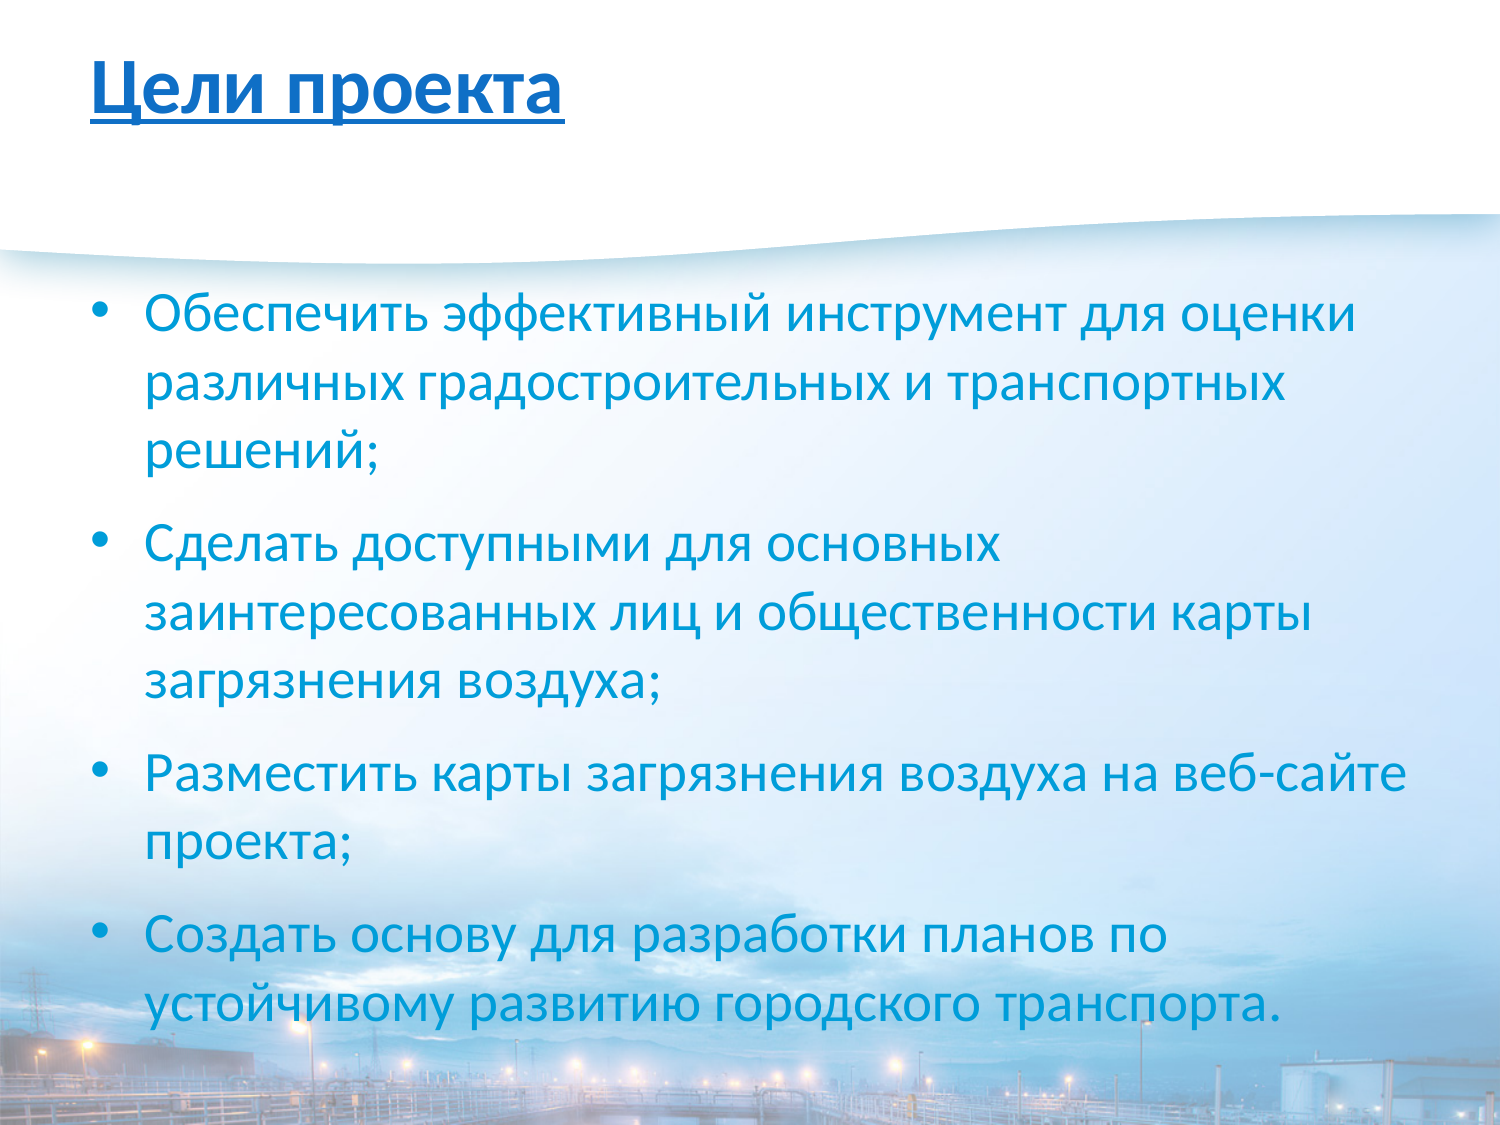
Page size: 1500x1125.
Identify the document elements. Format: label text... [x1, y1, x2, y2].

list Обеспечить эффективный инструмент для оценки различных градостроительных и транспортных решений; Сделать доступными для основных заинтересованных лиц и общественности карты загрязнения воздуха; Разместить карты загрязнения воздуха на веб-сайте проекта; Создать основу для разработки планов по устойчивому развитию городского транспорта. [75, 267, 1425, 1047]
title Цели проекта [75, 45, 1483, 233]
picture [0, 215, 1500, 1125]
